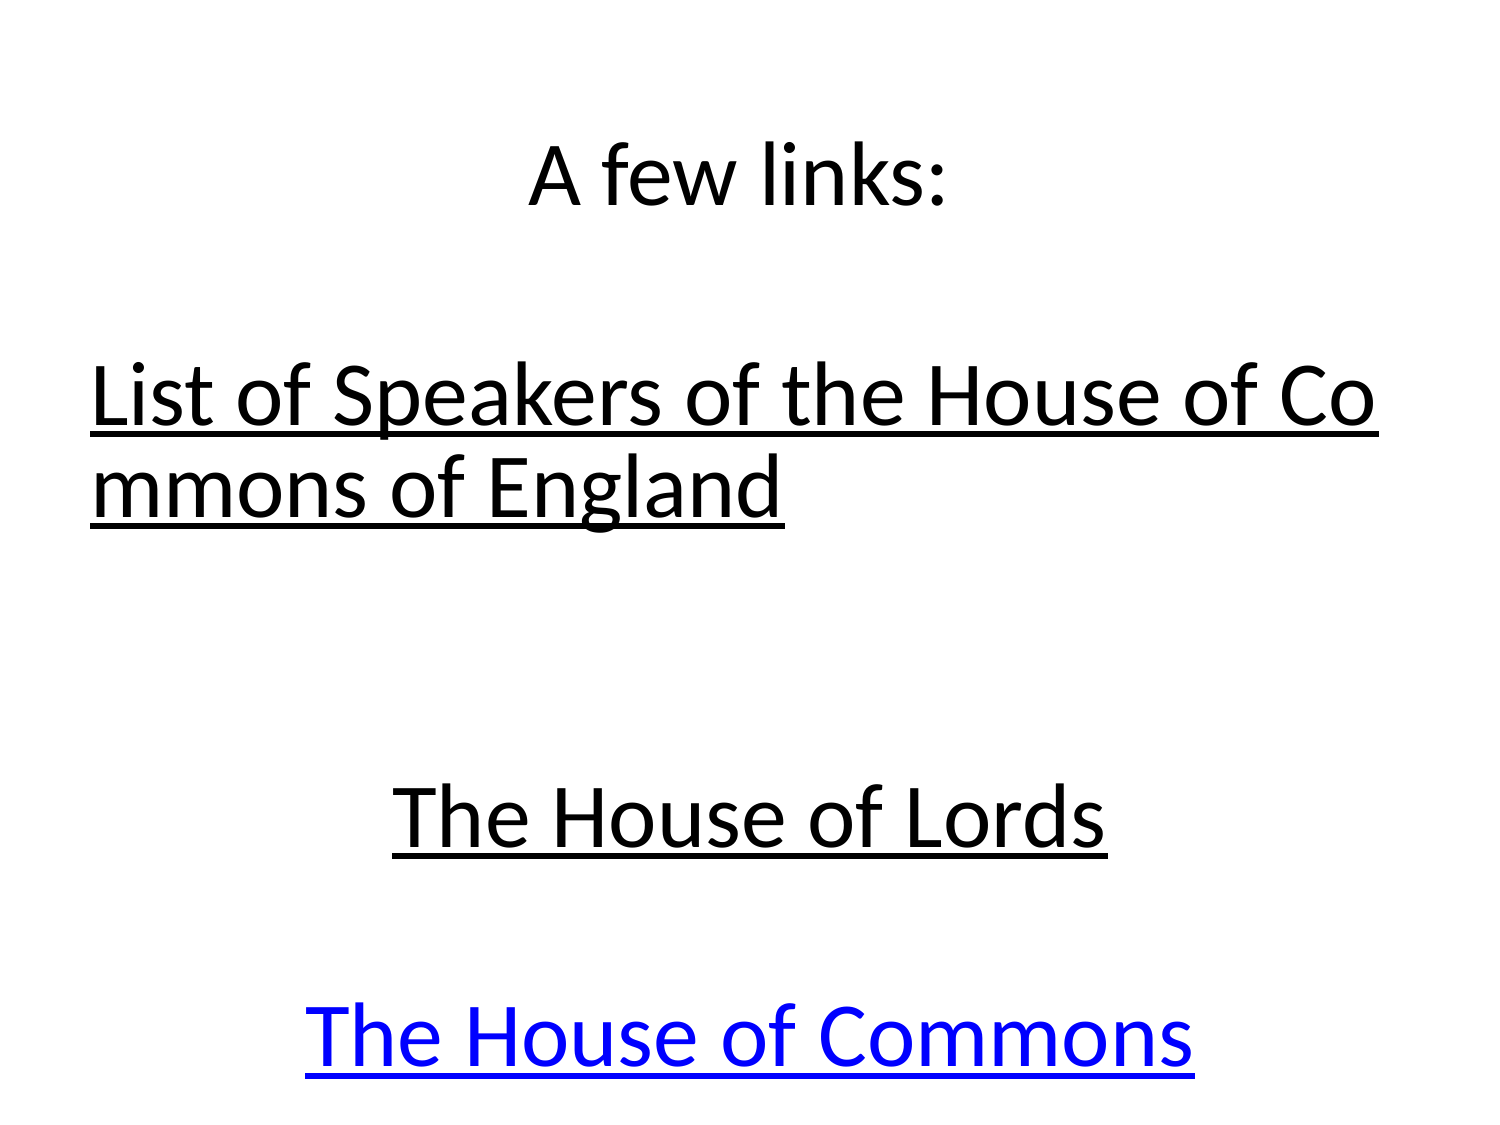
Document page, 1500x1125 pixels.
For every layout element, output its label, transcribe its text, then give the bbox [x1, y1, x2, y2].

title A few links: List of Speakers of the House of Commons of England The House of Lords The House of Commons [74, 44, 1426, 1063]
